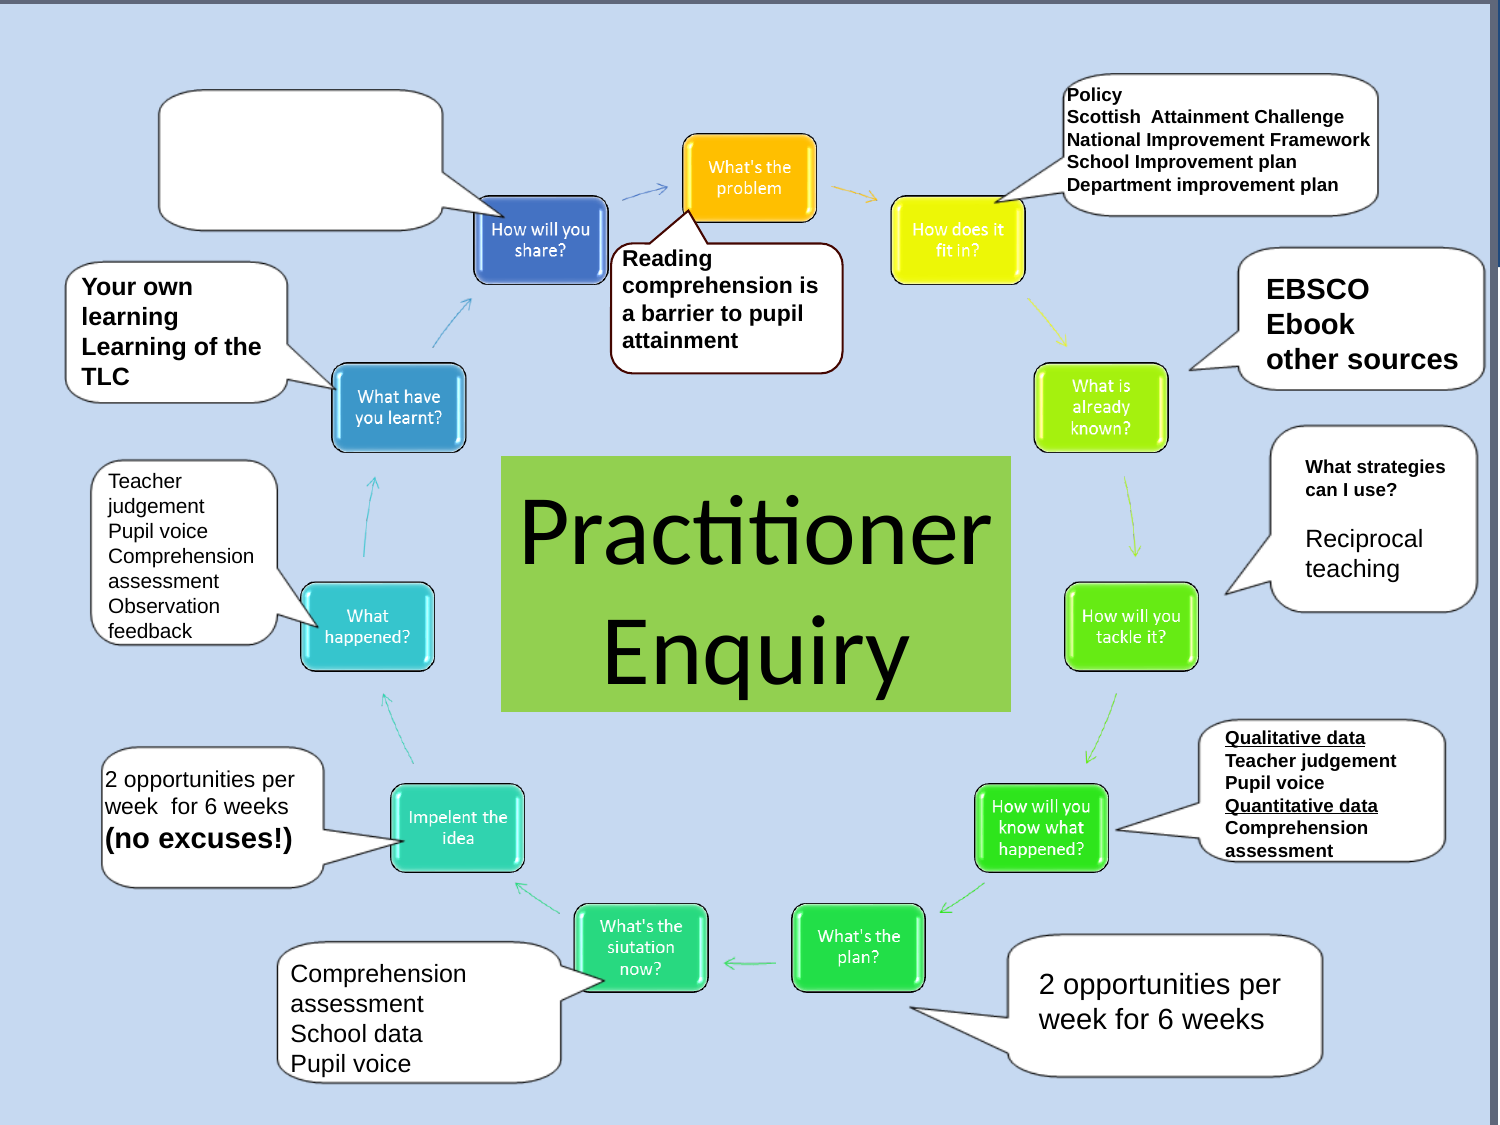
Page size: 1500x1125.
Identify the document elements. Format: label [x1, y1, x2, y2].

text_box [0, 0, 1498, 1125]
picture [64, 72, 1488, 1086]
